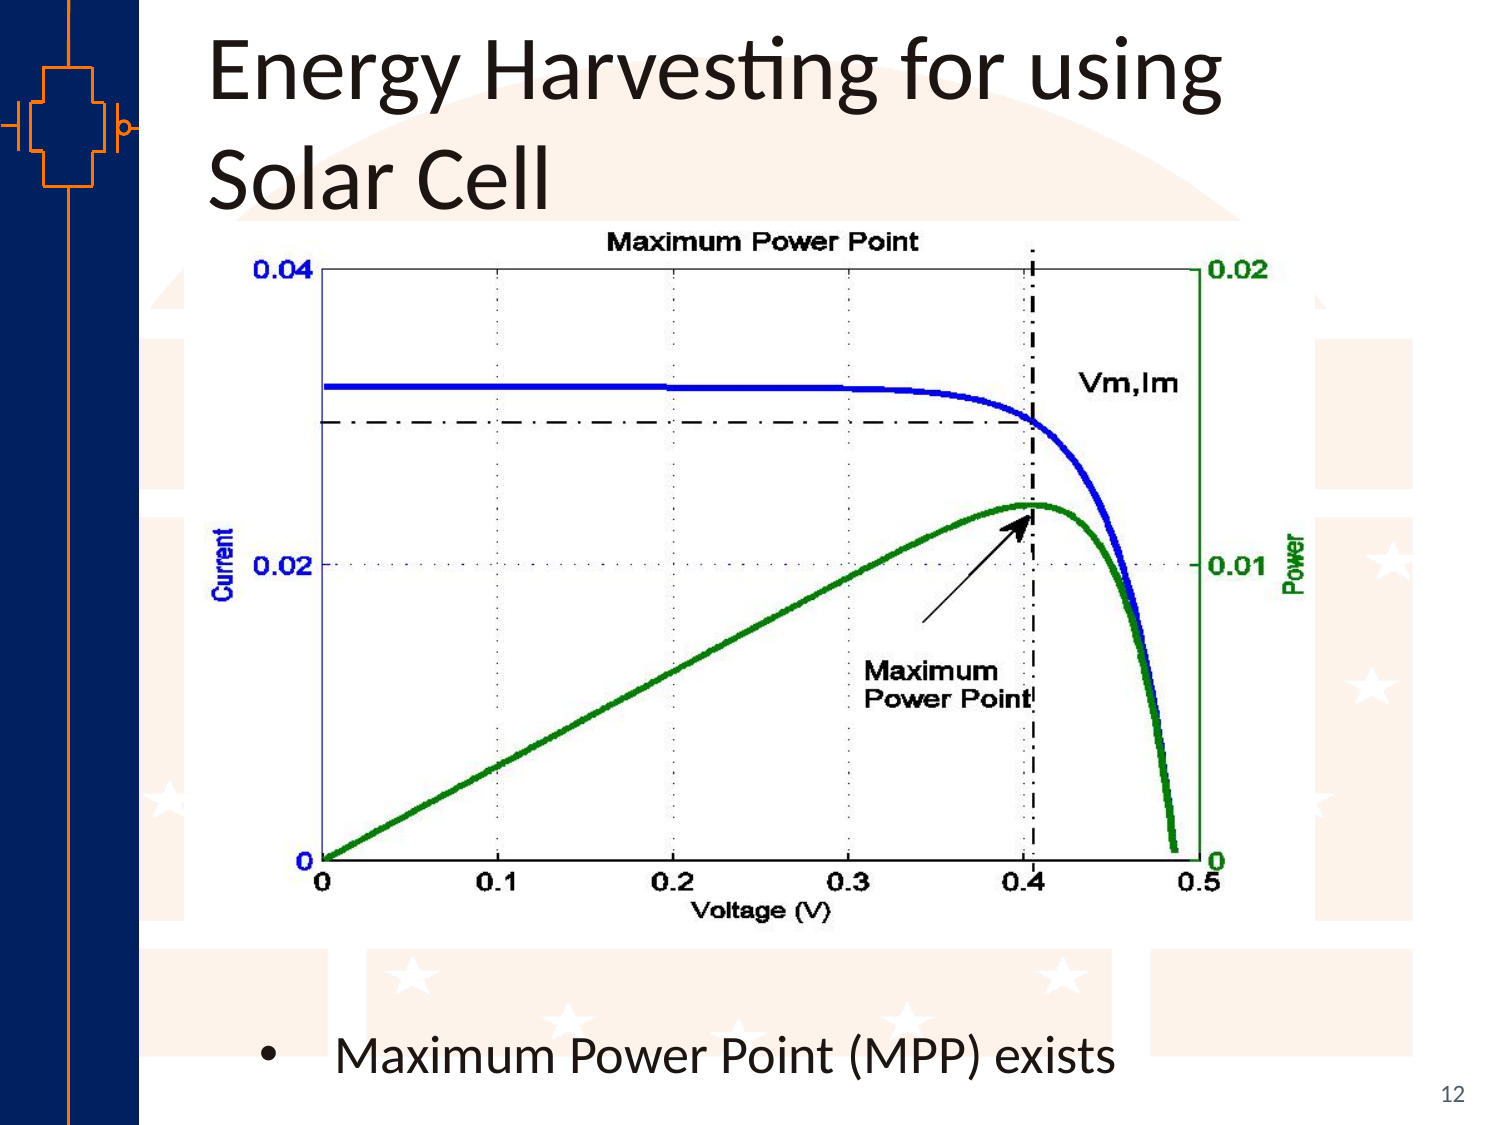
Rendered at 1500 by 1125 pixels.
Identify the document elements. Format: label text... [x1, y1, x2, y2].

text_box Maximum Power Point (MPP) exists [244, 1012, 1500, 1093]
picture [184, 221, 1316, 947]
text_box Energy Harvesting for using Solar Cell [193, 0, 1349, 345]
slide_number 12 [1425, 1093, 1488, 1123]
